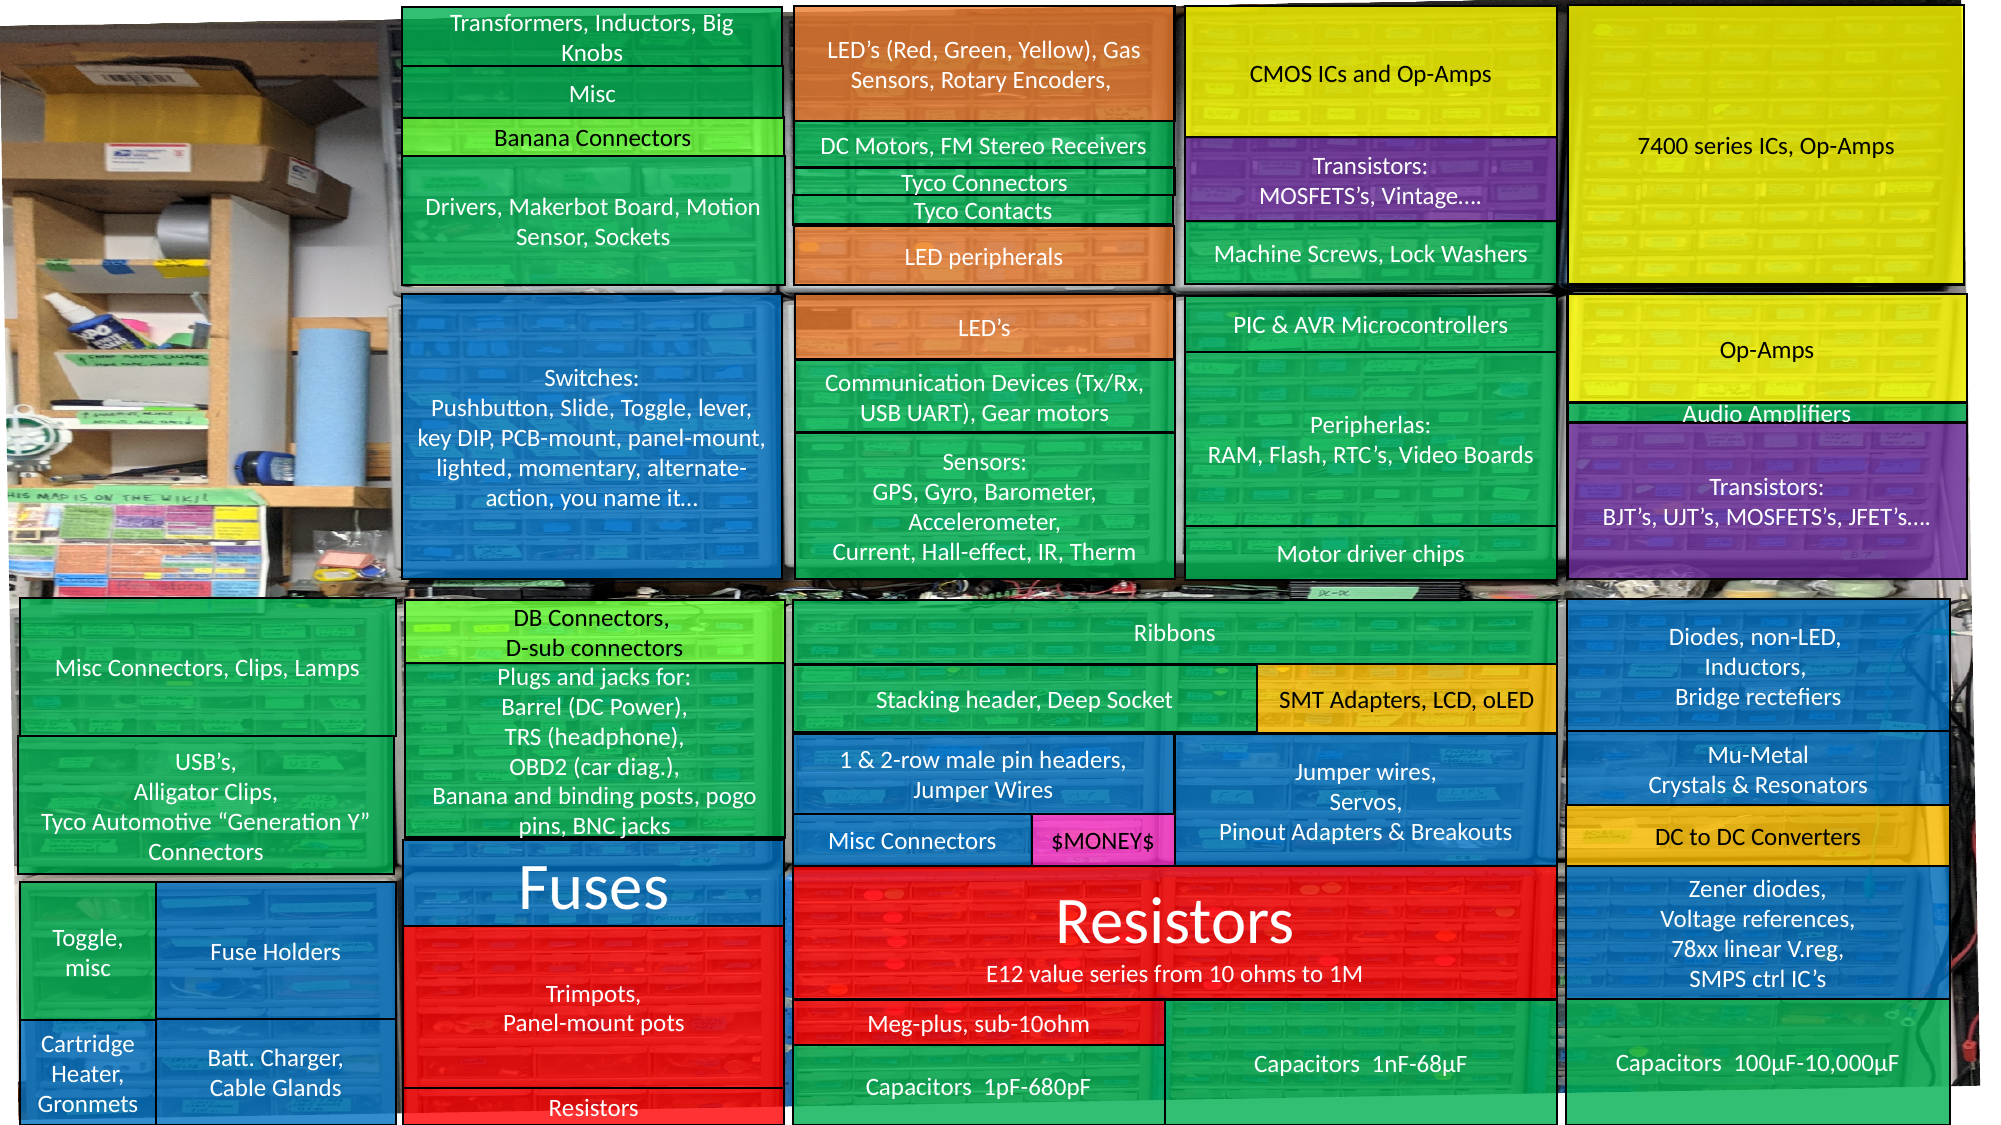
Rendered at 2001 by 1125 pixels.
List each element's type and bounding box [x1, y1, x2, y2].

list [8, 8, 18, 1103]
list [1967, 8, 1971, 1103]
picture [1971, 562, 1981, 1085]
text_box [18, 4, 1967, 1125]
picture [0, 27, 8, 515]
picture [1359, 0, 1962, 4]
